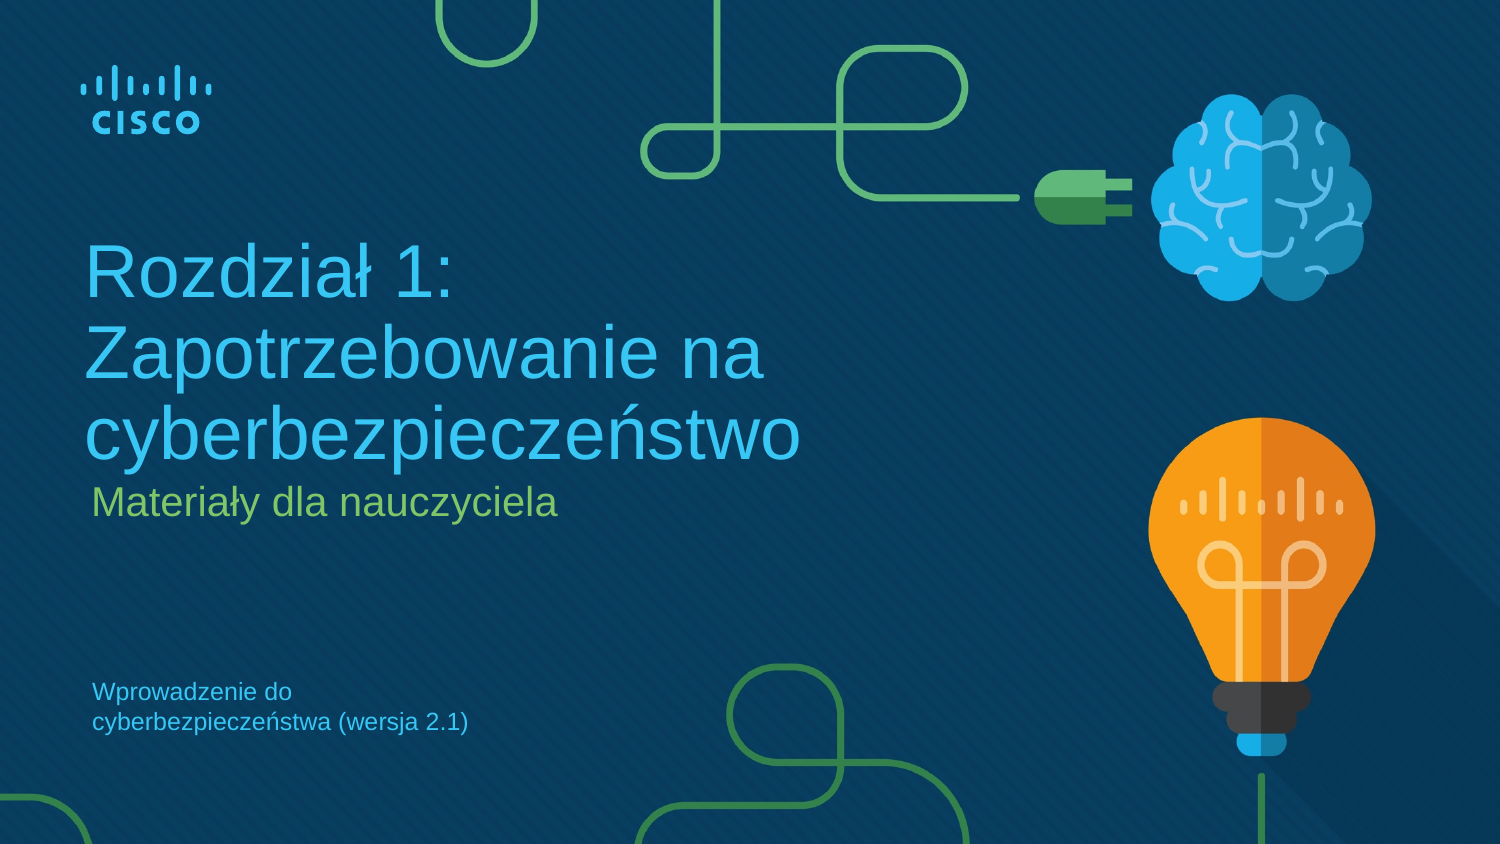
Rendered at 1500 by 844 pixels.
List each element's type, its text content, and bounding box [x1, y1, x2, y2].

subtitle Wprowadzenie do cyberbezpieczeństwa (wersja 2.1) [77, 624, 532, 773]
list Materiały dla nauczyciela [76, 471, 1048, 521]
picture [0, 0, 1500, 844]
title Rozdział 1: Zapotrzebowanie na cyberbezpieczeństwo [69, 377, 1047, 484]
